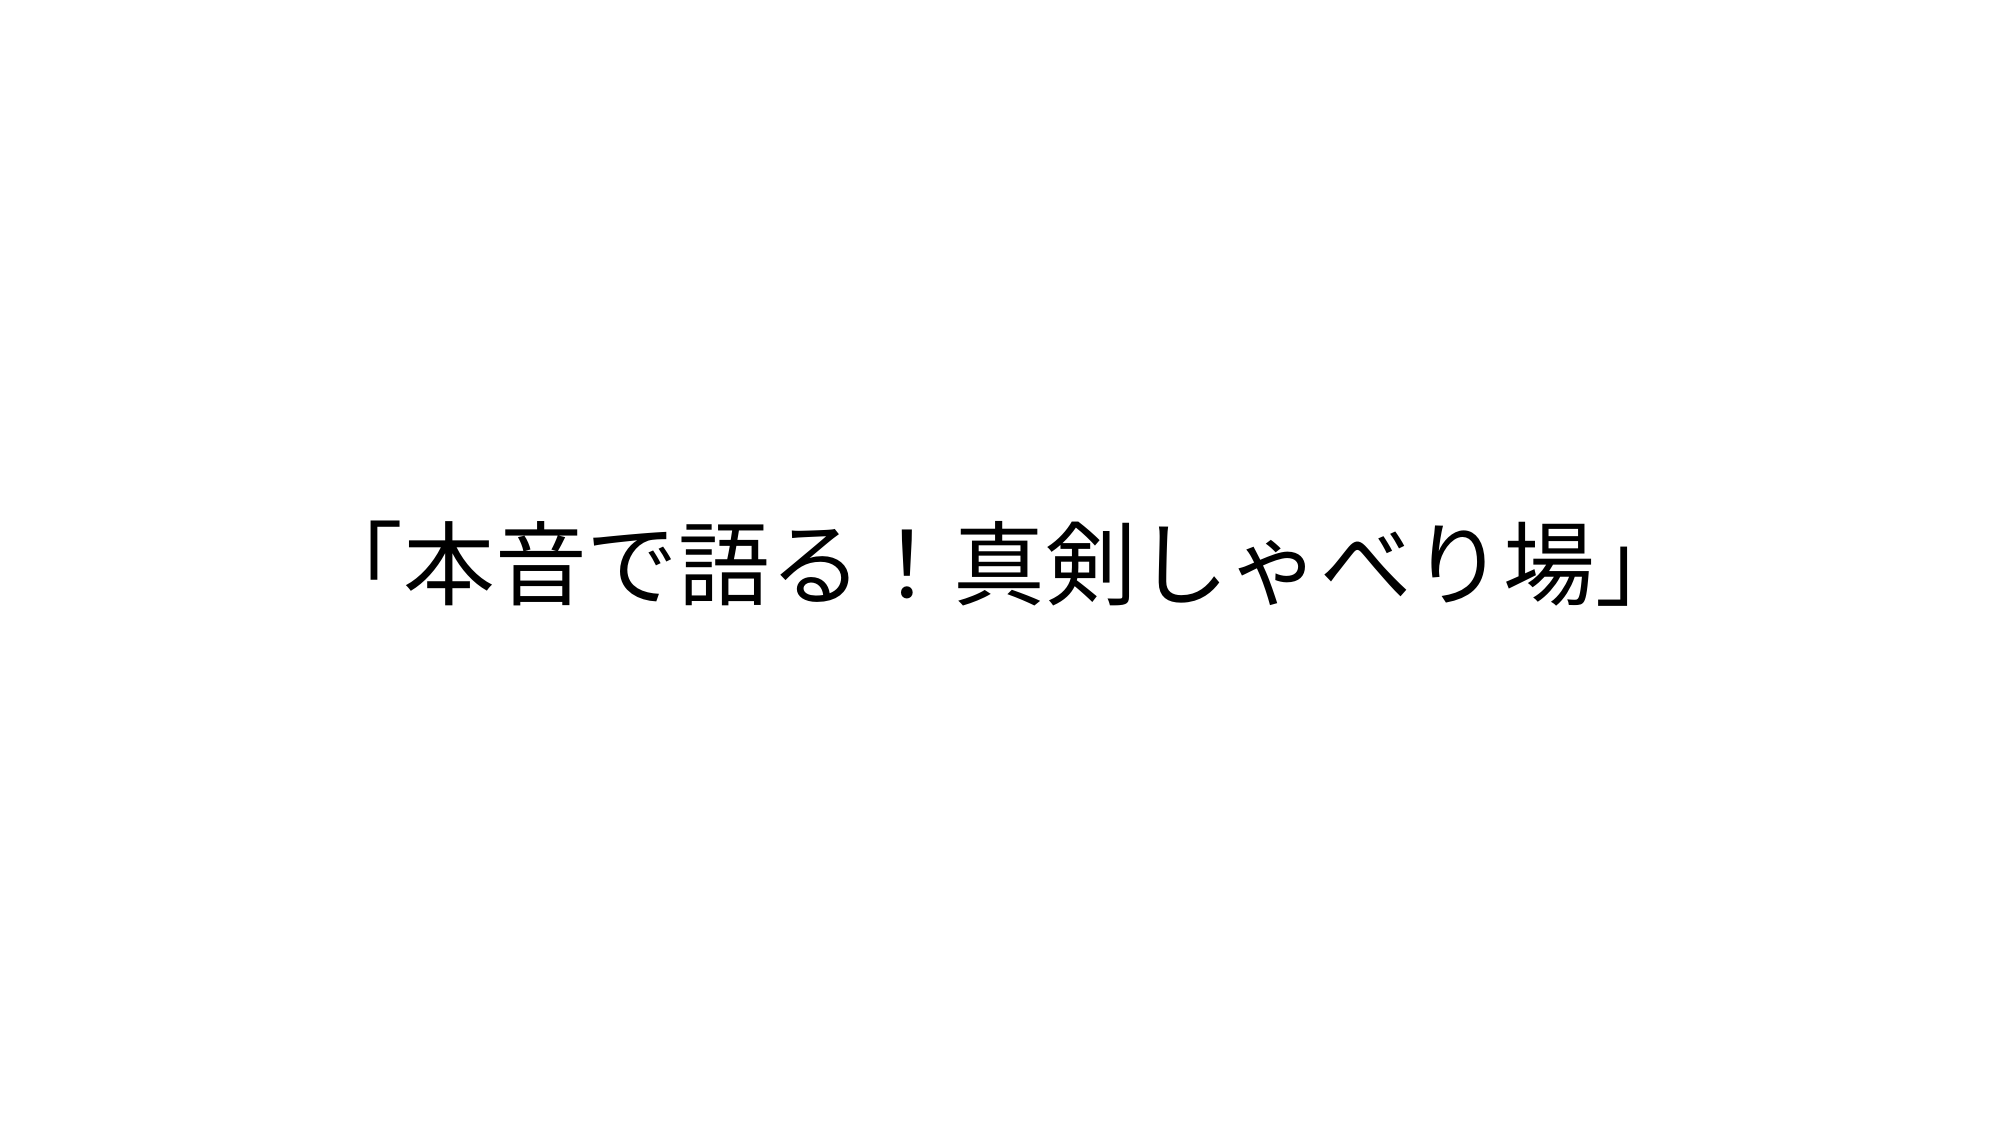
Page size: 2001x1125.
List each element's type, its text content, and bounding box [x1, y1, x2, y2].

text_box 「本音で語る！真剣しゃべり場」 [197, 499, 1803, 624]
